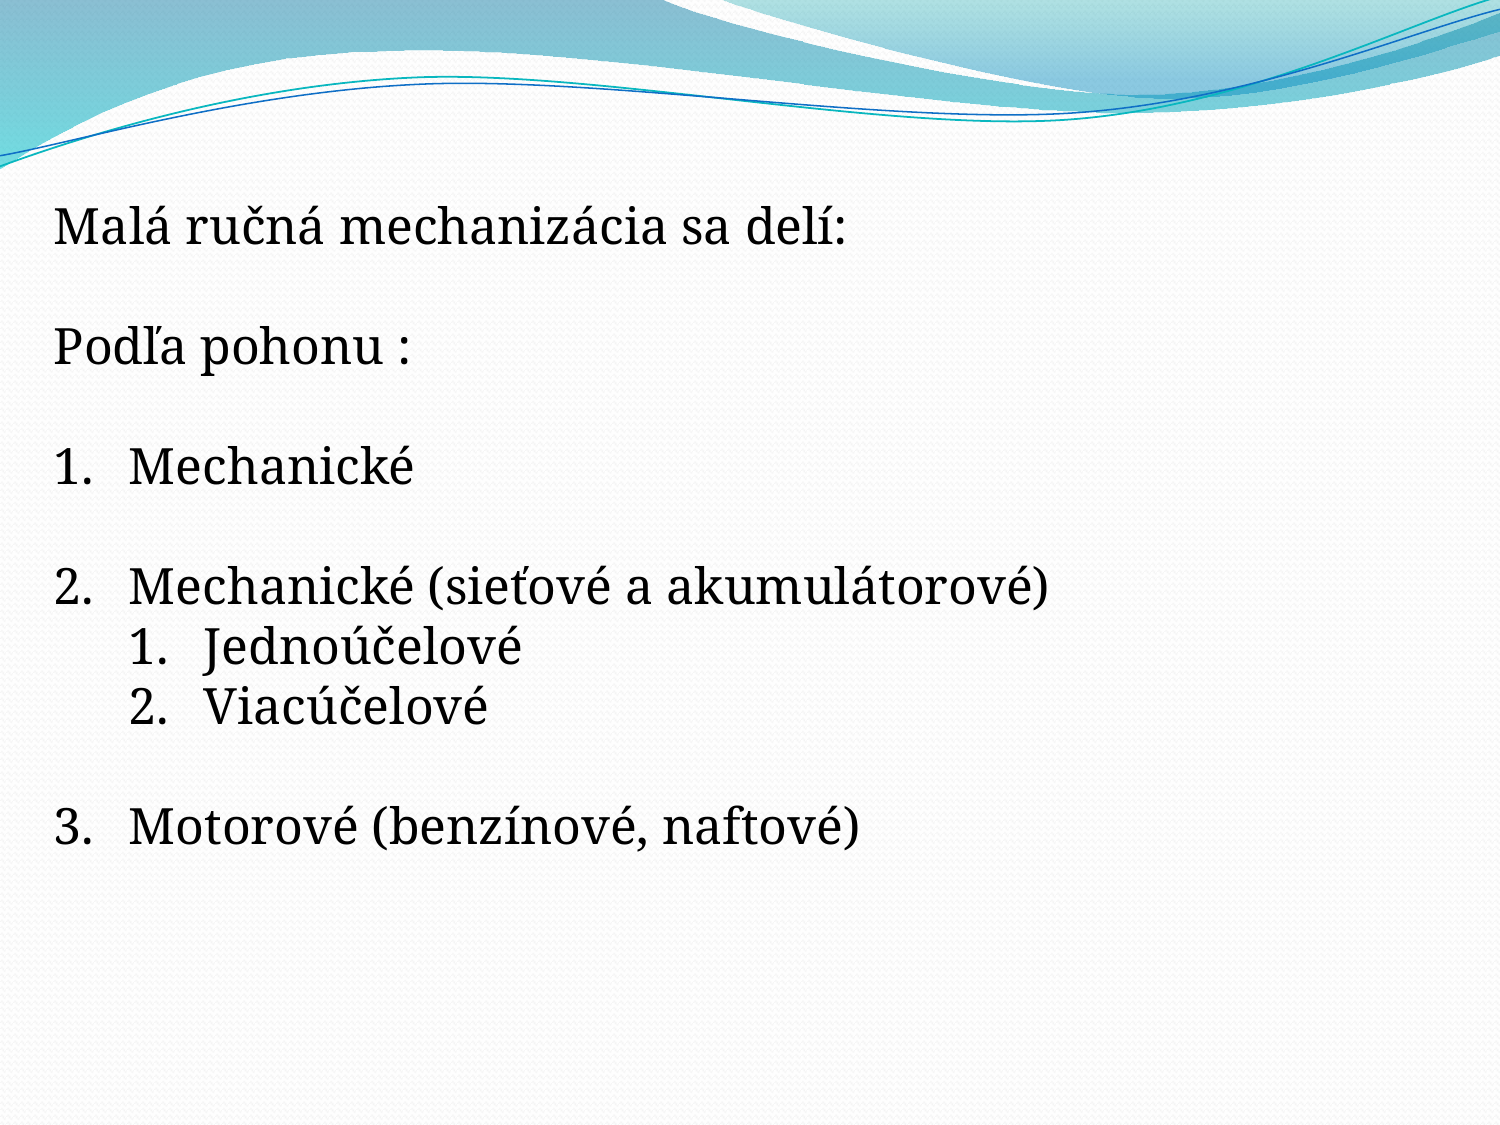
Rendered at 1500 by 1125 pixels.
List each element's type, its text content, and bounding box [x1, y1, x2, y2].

text_box Malá ručná mechanizácia sa delí: Podľa pohonu : Mechanické Mechanické (sieťové a akumulátorové) Jednoúčelové Viacúčelové Motorové (benzínové, naftové) [39, 187, 1065, 923]
